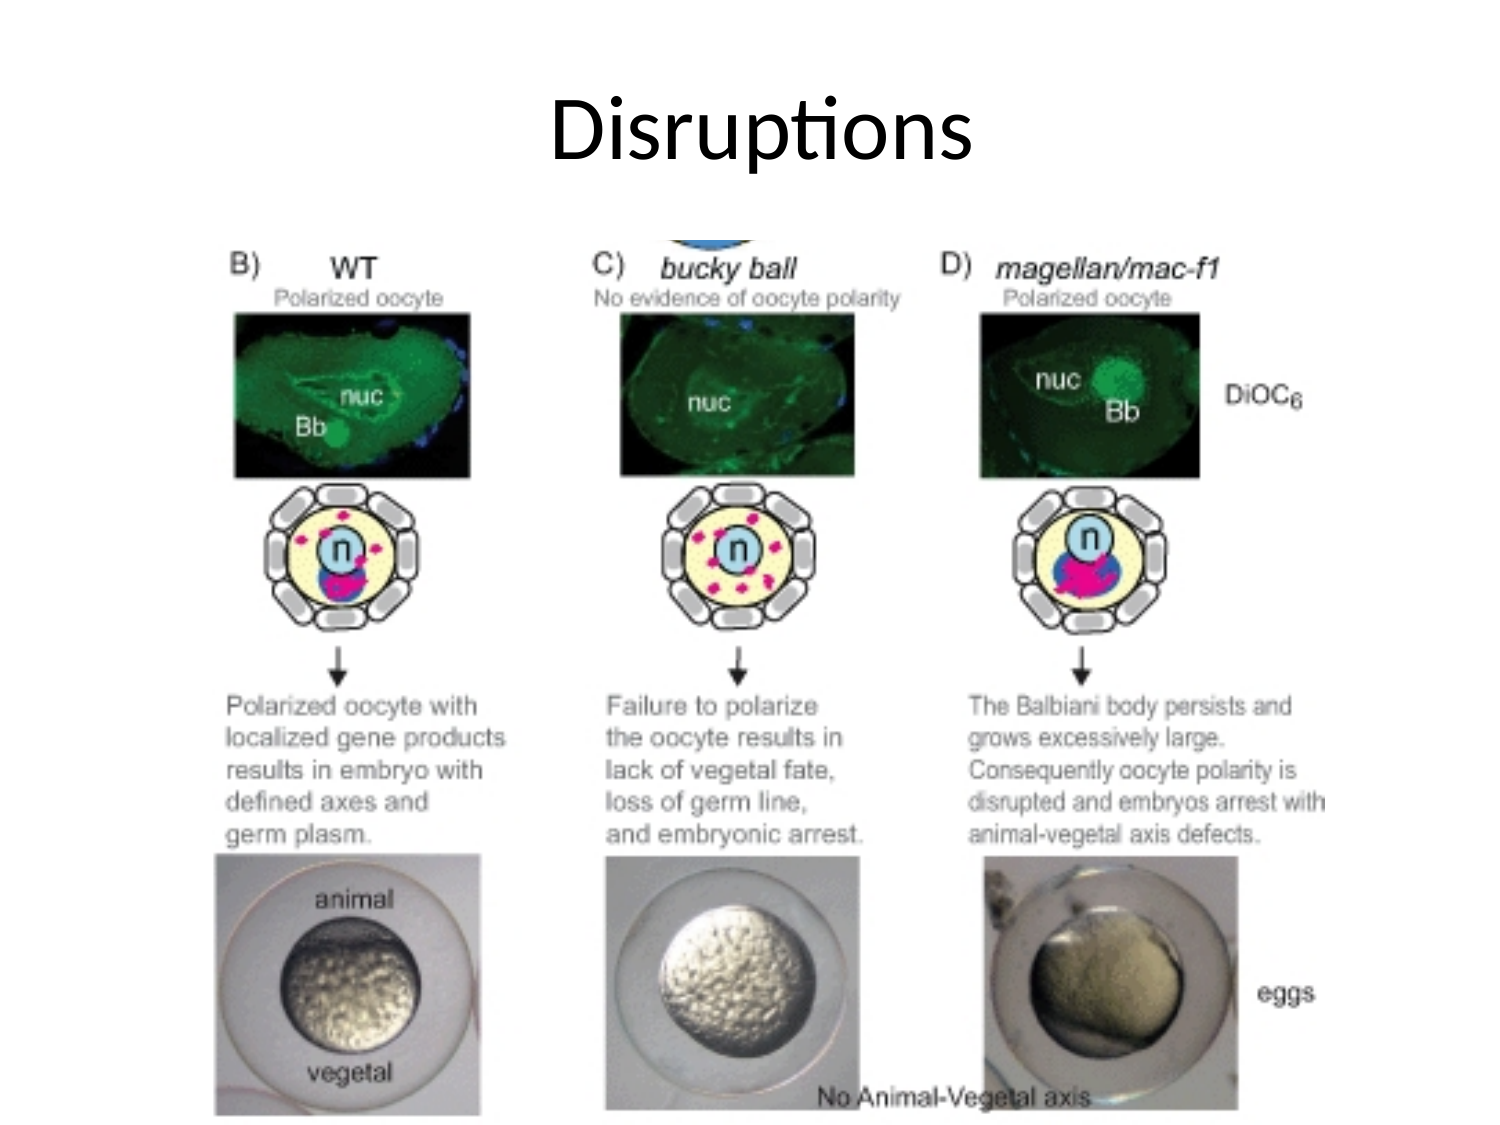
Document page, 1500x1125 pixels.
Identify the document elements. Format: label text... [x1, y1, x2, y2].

picture [212, 239, 1326, 1125]
title Disruptions [99, 45, 1425, 200]
